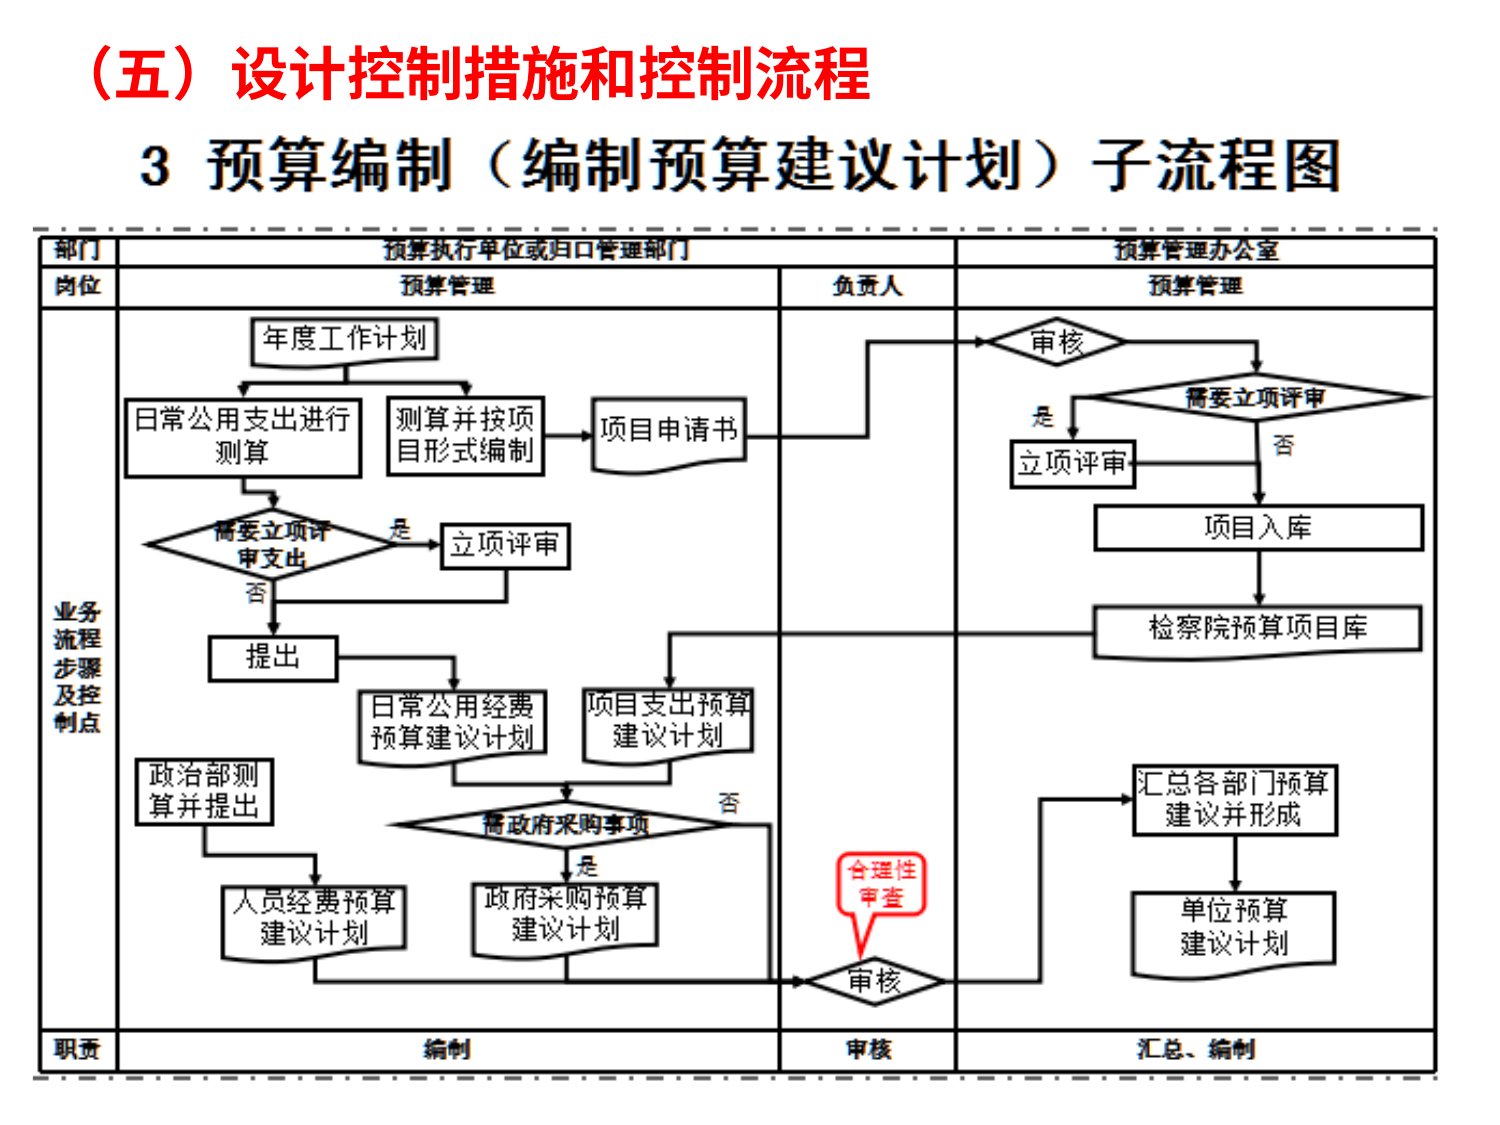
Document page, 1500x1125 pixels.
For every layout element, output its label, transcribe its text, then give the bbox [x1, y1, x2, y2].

picture [32, 123, 1451, 1095]
title （五）设计控制措施和控制流程 [40, 18, 1460, 126]
